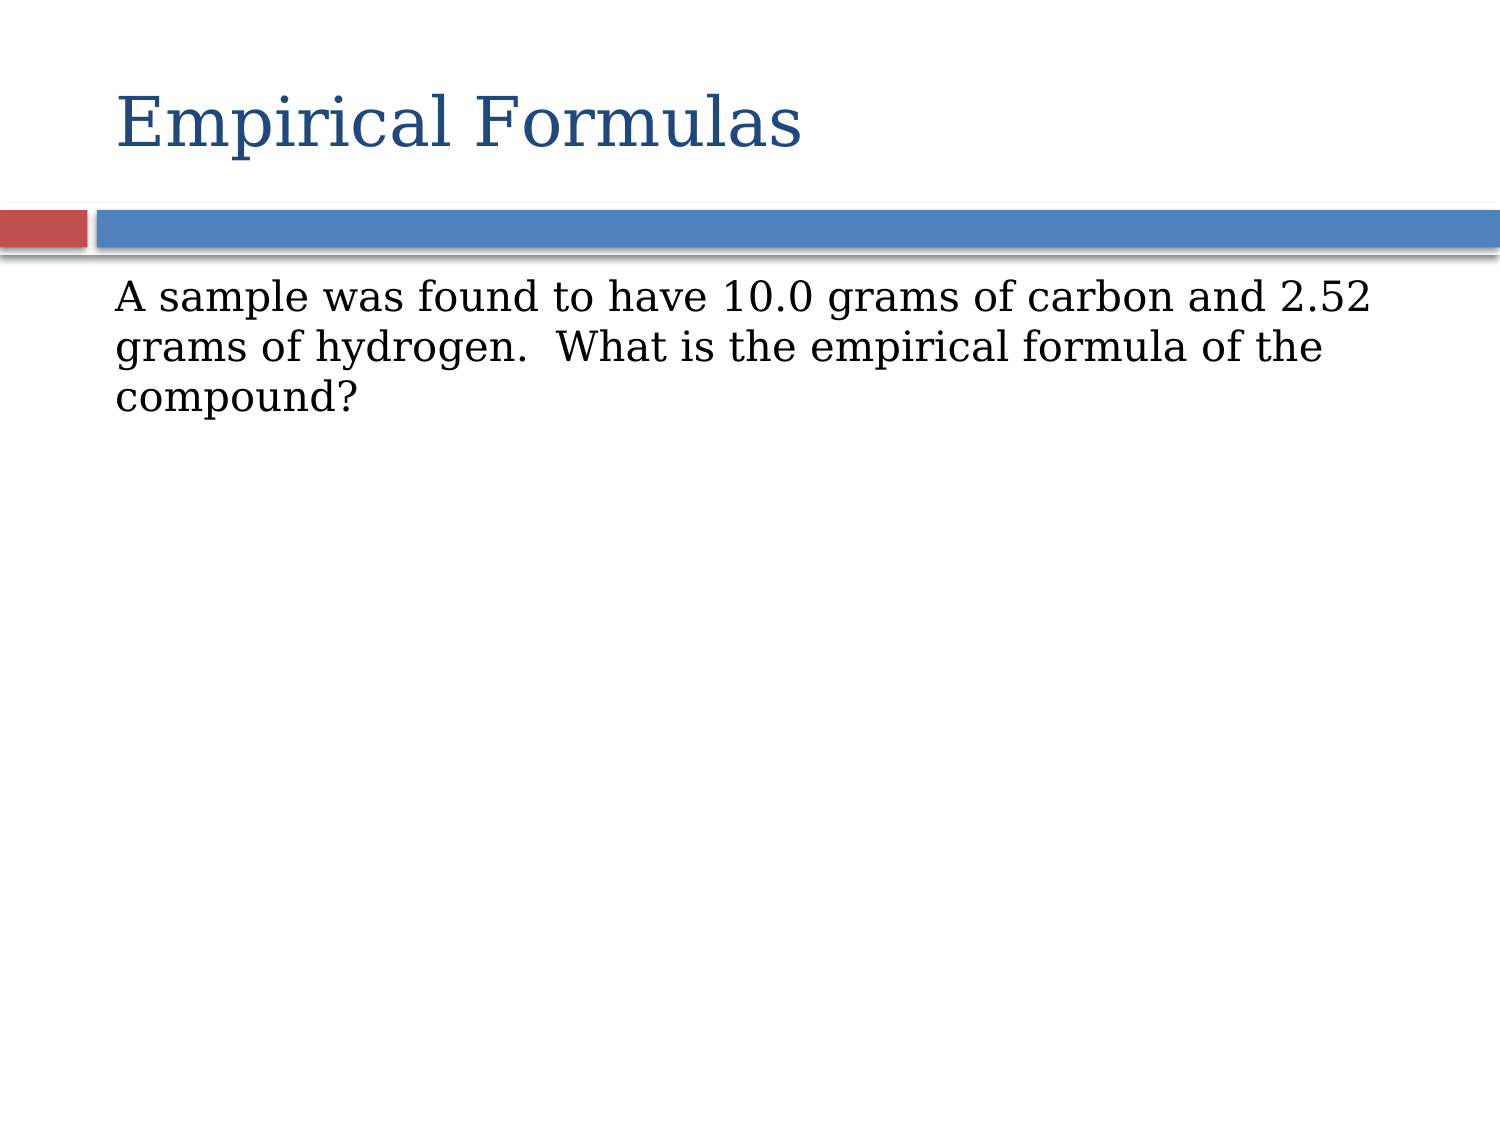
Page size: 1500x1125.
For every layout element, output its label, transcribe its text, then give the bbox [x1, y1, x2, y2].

list A sample was found to have 10.0 grams of carbon and 2.52 grams of hydrogen. What is the empirical formula of the compound? [100, 262, 1438, 1000]
title Empirical Formulas [100, 37, 1438, 200]
